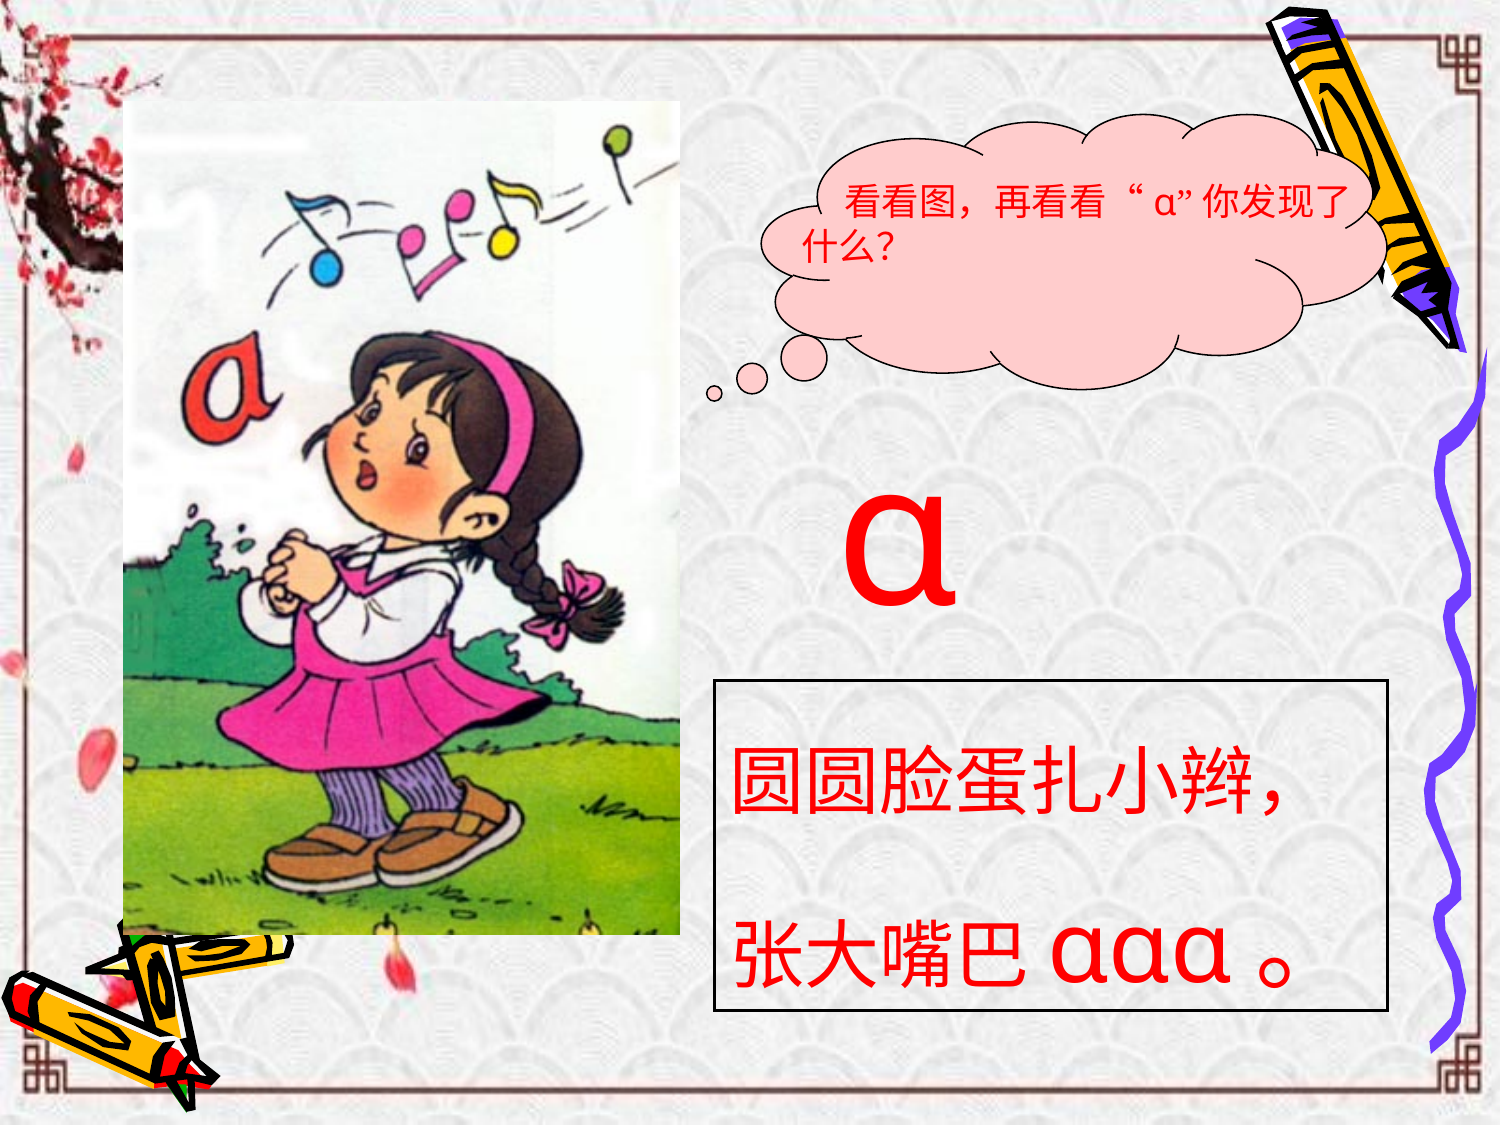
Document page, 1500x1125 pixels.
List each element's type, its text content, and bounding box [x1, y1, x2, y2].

text_box ɑ [820, 397, 1034, 652]
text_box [761, 113, 1387, 389]
picture [0, 0, 1500, 1125]
text_box 圆圆脸蛋扎小辫， 张大嘴巴ɑɑɑ。 [714, 680, 1388, 1011]
